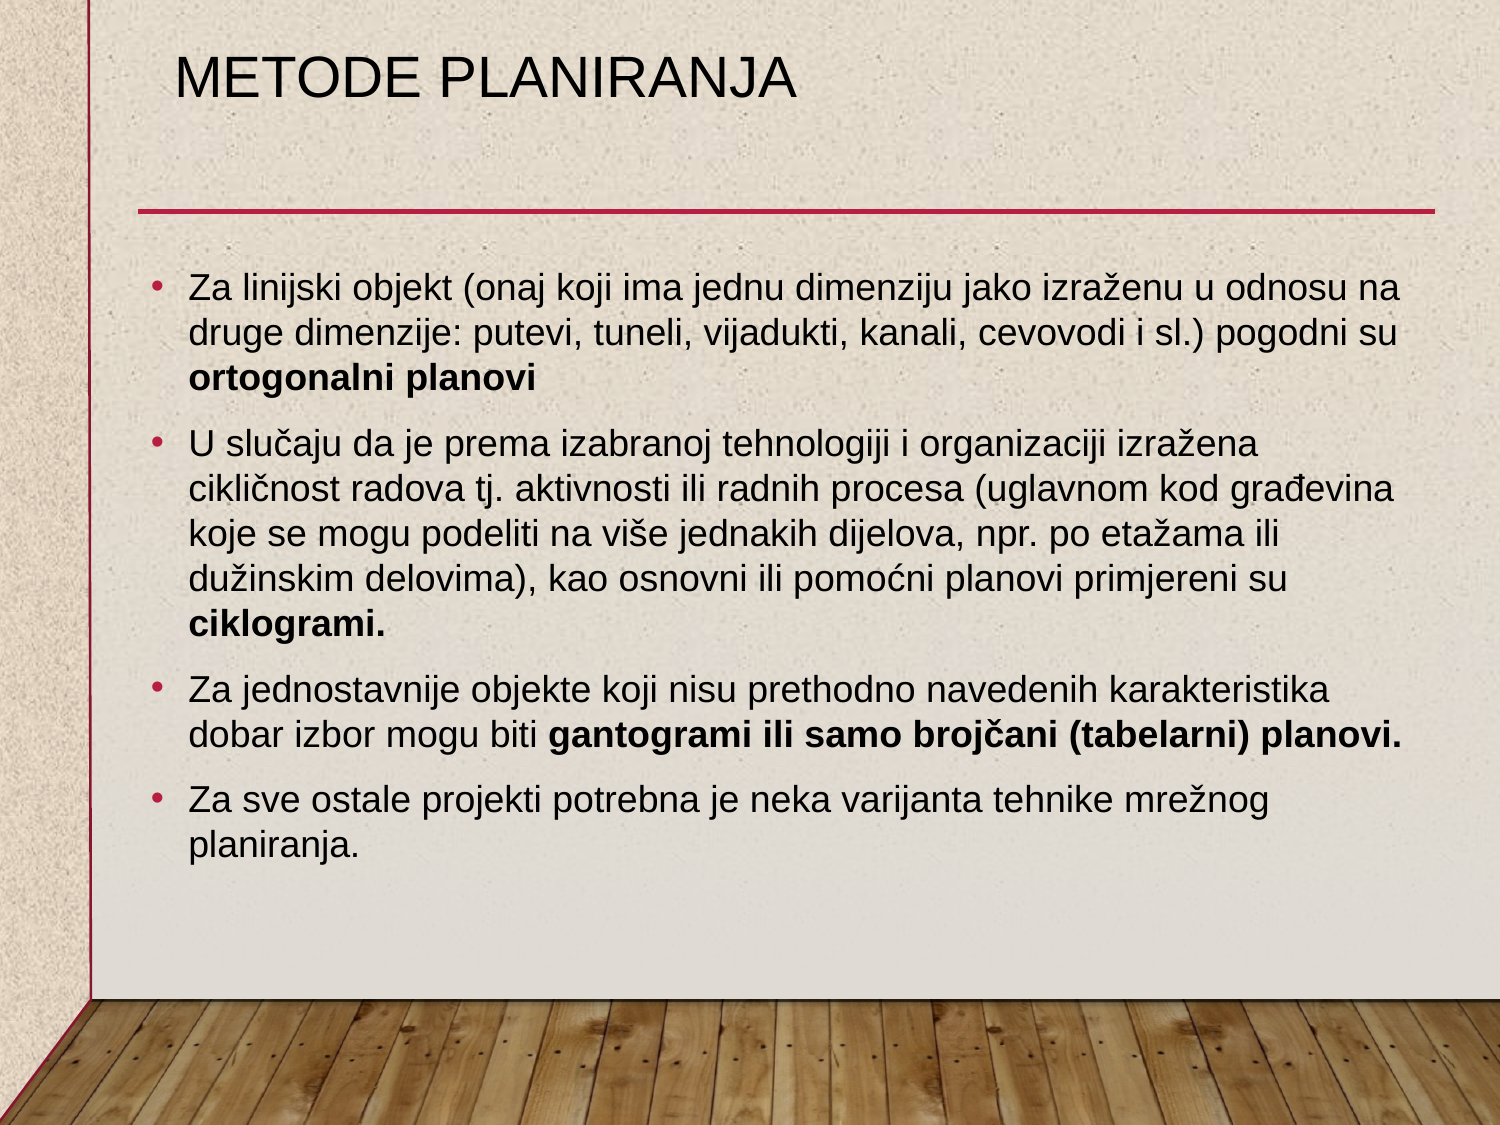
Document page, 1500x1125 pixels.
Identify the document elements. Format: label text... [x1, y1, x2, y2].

picture [0, 999, 1500, 1125]
title Metode planiranjA [159, 32, 1412, 205]
picture [91, 0, 1500, 395]
list Za linijski objekt (onaj koji ima jednu dimenziju jako izraženu u odnosu na druge dimenzije: putevi, tuneli, vijadukti, kanali, cevovodi i sl.) pogodni su ortogonalni planovi U slučaju da je prema izabranoj tehnologiji i organizaciji izražena cikličnost radova tj. aktivnosti ili radnih procesa (uglavnom kod građevina koje se mogu podeliti na više jednakih dijelova, npr. po etažama ili dužinskim delovima), kao osnovni ili pomoćni planovi primjereni su ciklogrami. Za jednostavnije objekte koji nisu prethodno navedenih karakteristika dobar izbor mogu biti gantogrami ili samo brojčani (tabelarni) planovi. Za sve ostale projekti potrebna je neka varijanta tehnike mrežnog planiranja. [135, 255, 1436, 976]
